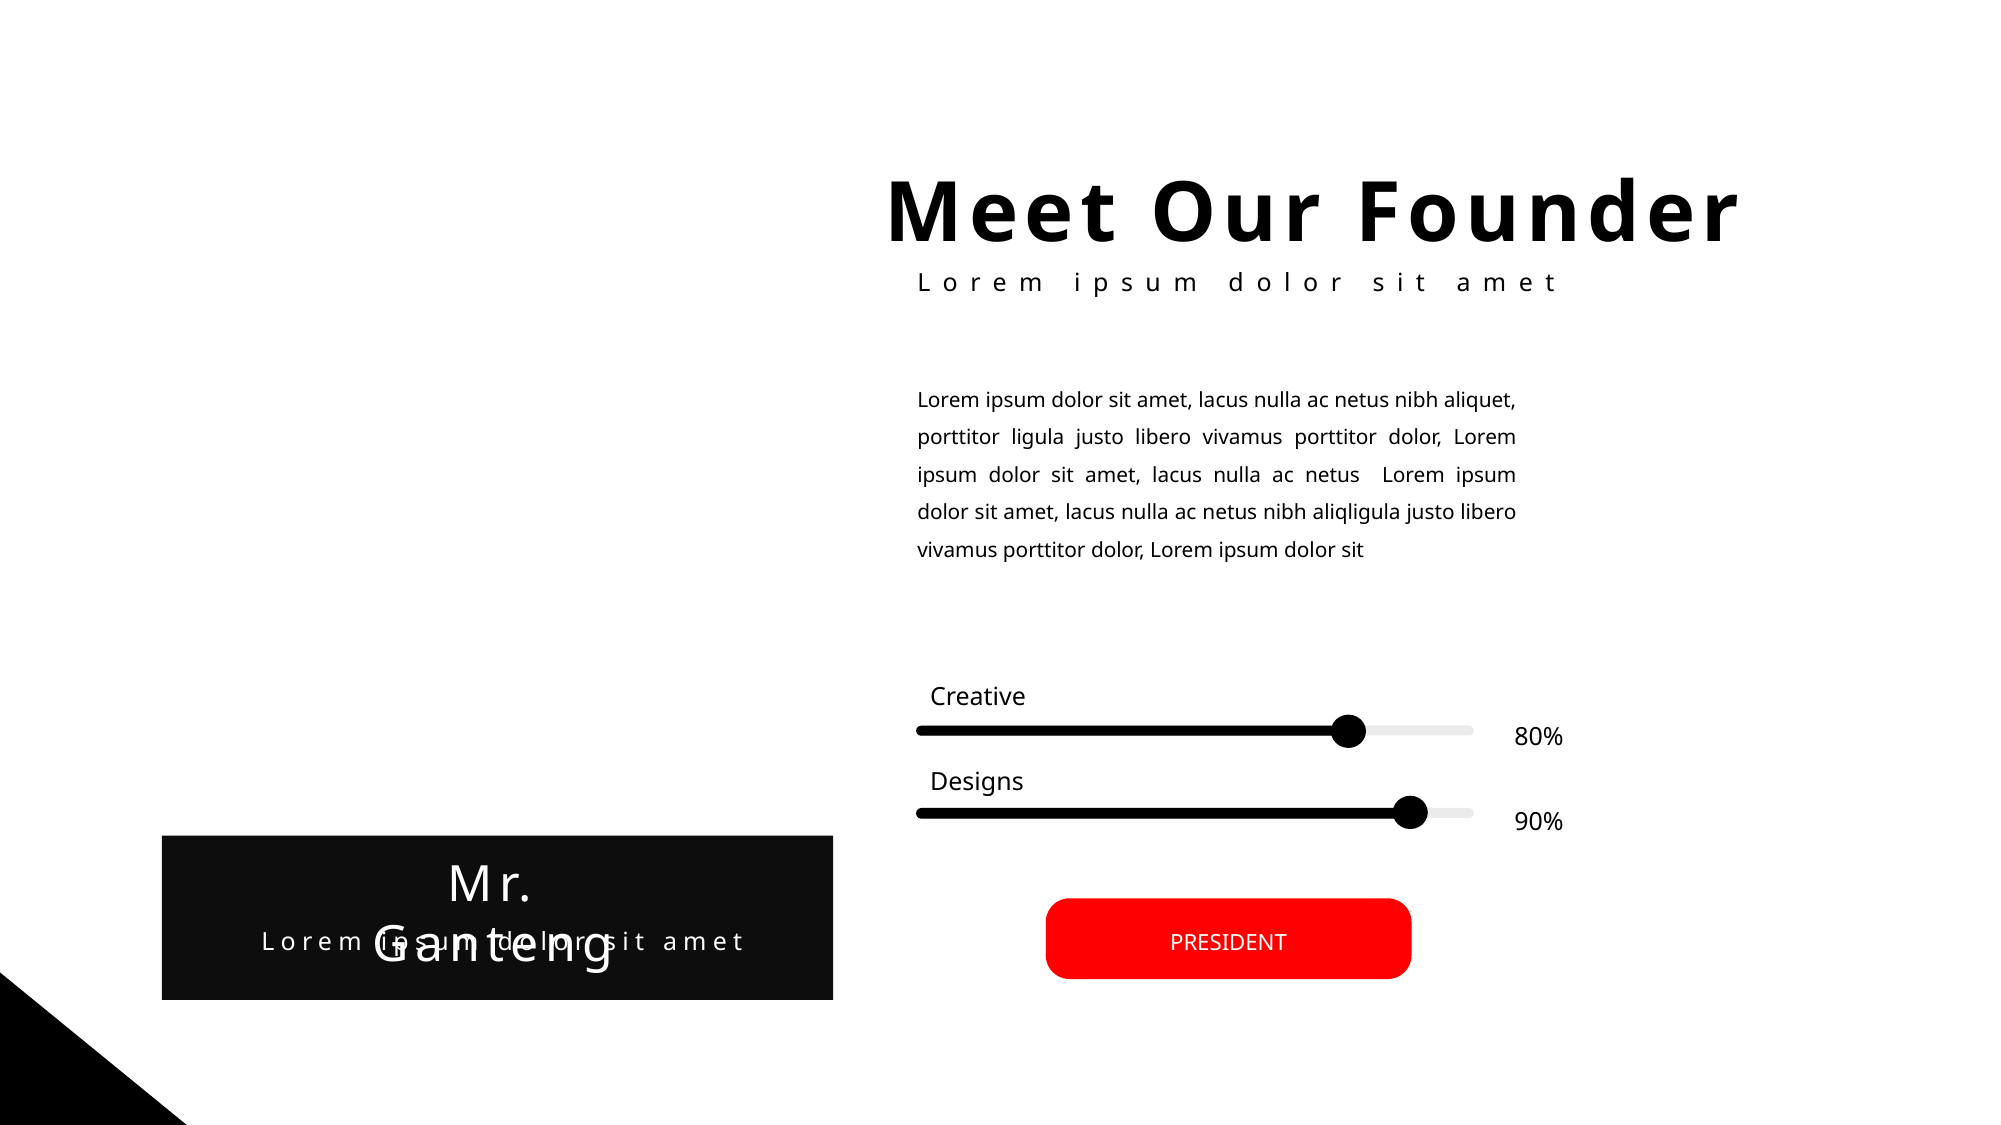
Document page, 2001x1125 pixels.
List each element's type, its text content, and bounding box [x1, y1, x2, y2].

text_box [0, 971, 189, 1125]
text_box Meet Our Founder [869, 150, 1755, 266]
text_box [1045, 963, 1412, 981]
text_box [915, 675, 1560, 839]
text_box Lorem ipsum dolor sit amet, lacus nulla ac netus nibh aliquet, porttitor ligula justo libero vivamus porttitor dolor, Lorem ipsum dolor sit amet, lacus nulla ac netus Lorem ipsum dolor sit amet, lacus nulla ac netus nibh aliqligula justo libero vivamus porttitor dolor, Lorem ipsum dolor sit [902, 366, 1532, 607]
picture [161, 126, 834, 1001]
text_box PRESIDENT [1045, 920, 1412, 963]
text_box Lorem ipsum dolor sit amet [902, 244, 1680, 304]
text_box [1044, 897, 1413, 961]
